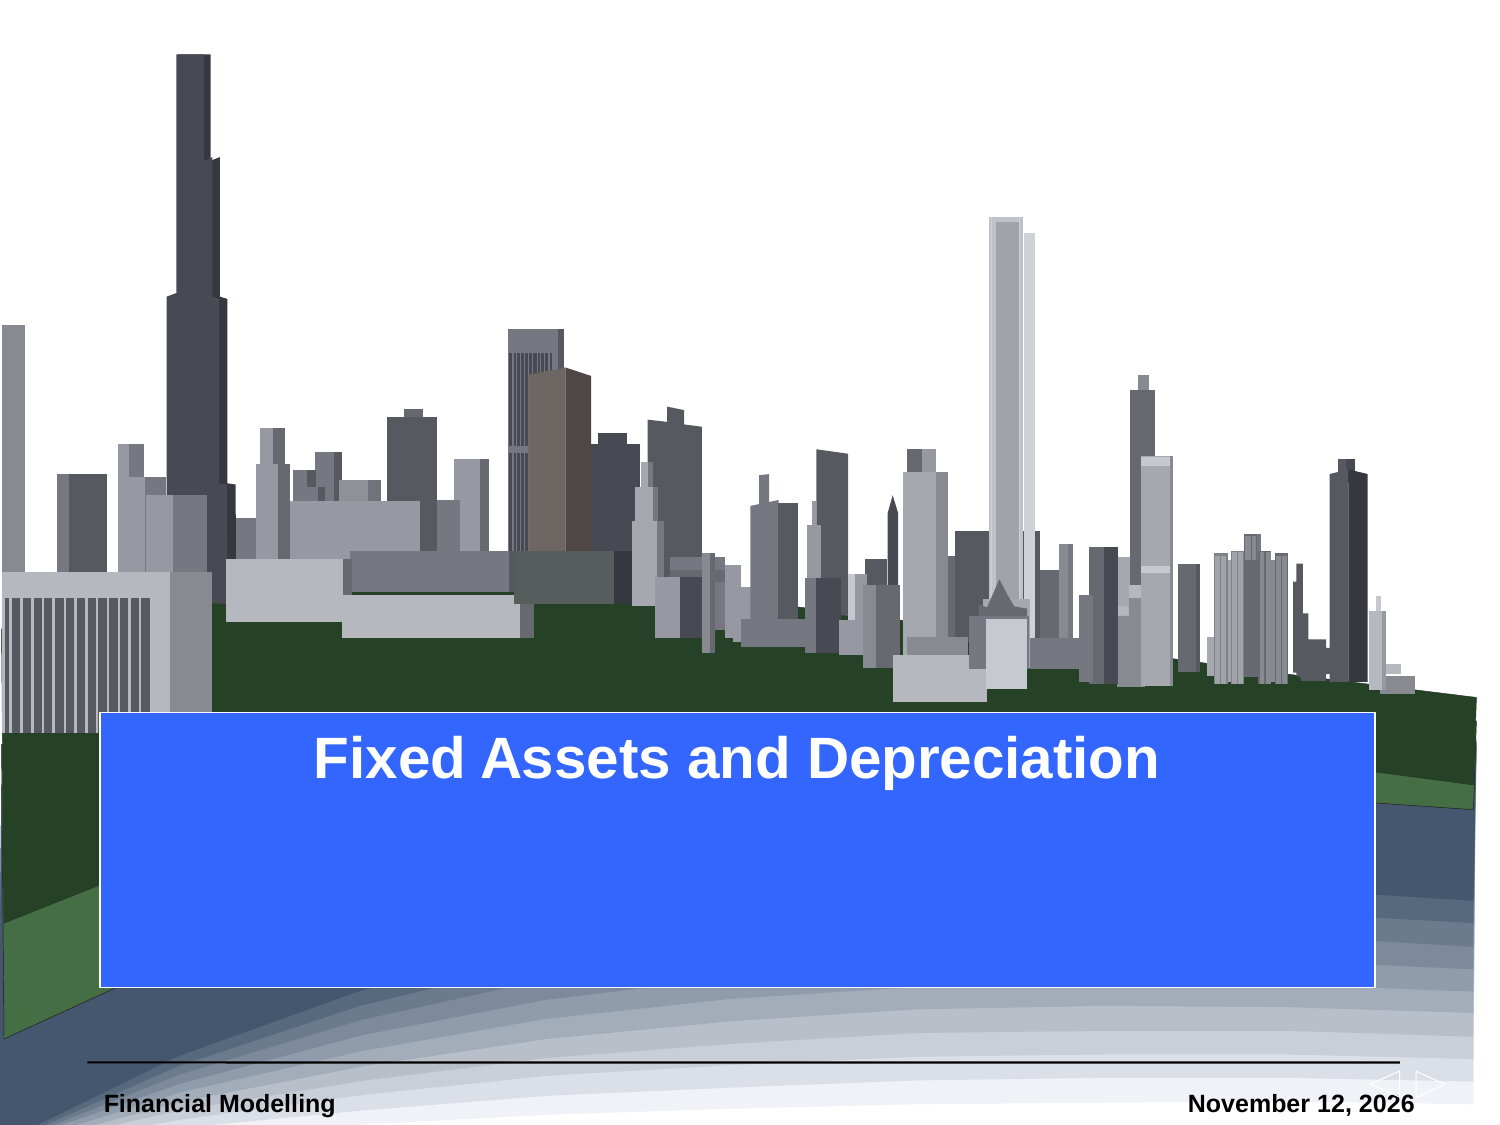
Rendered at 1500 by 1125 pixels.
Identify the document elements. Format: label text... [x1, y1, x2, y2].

title Fixed Assets and Depreciation [99, 712, 1376, 988]
